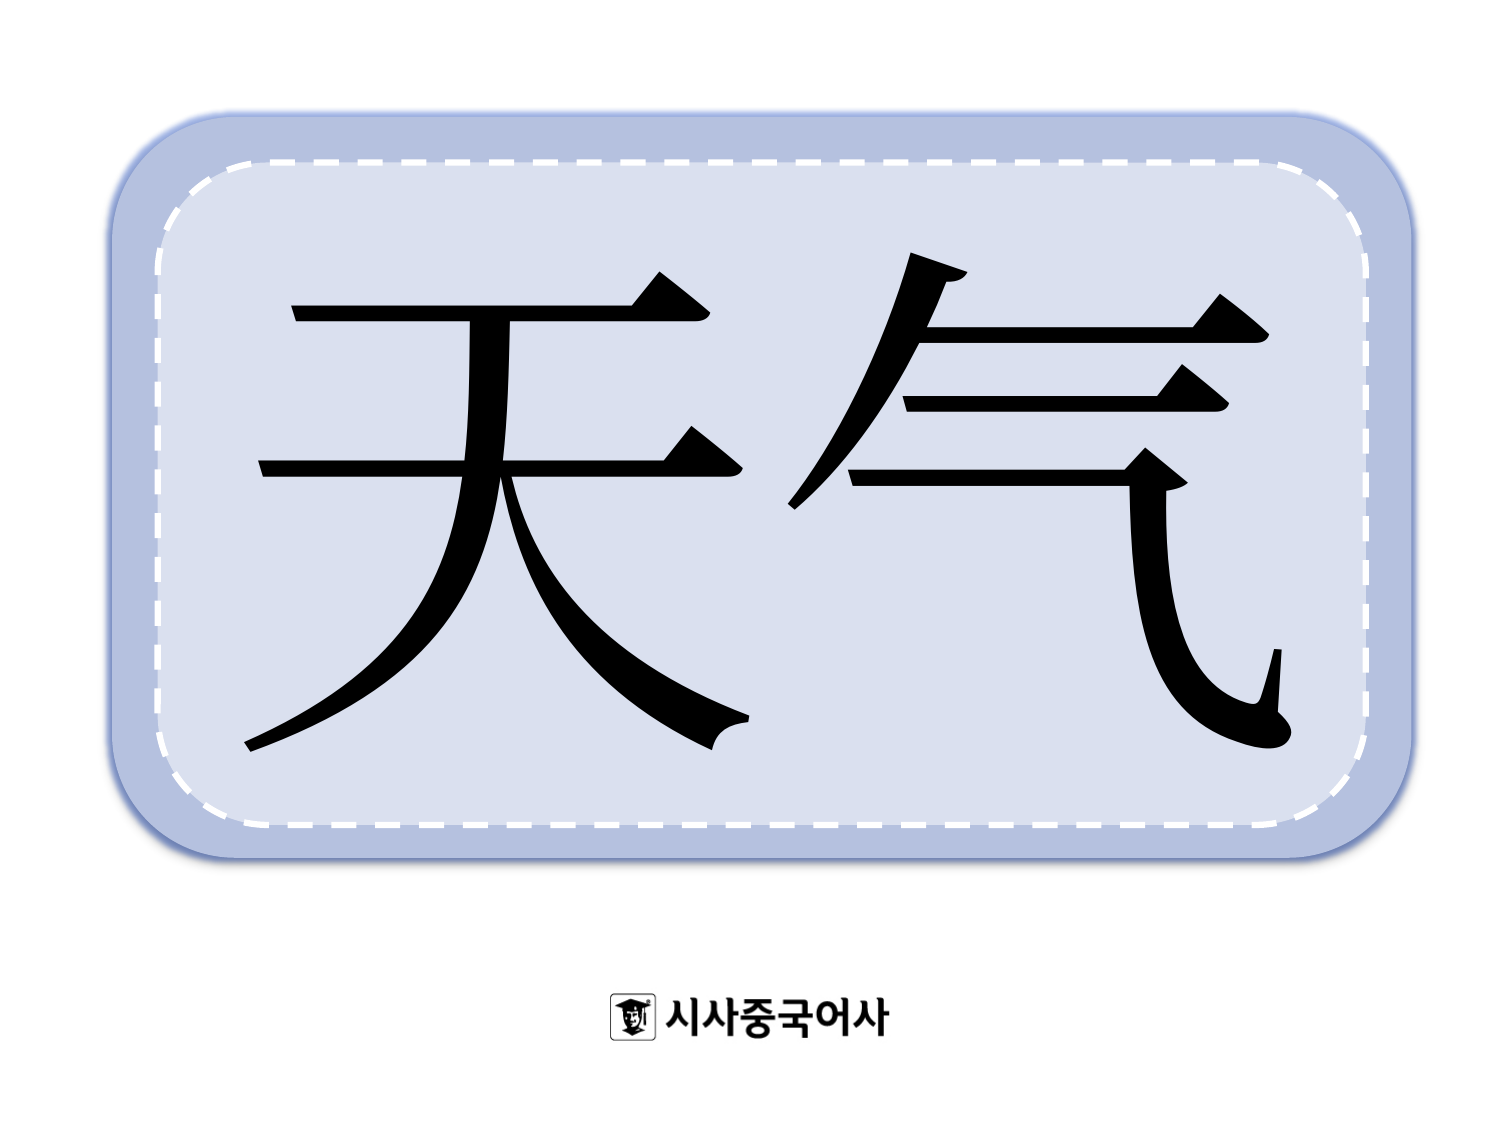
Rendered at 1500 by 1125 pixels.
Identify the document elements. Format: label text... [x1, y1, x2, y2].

picture [602, 987, 898, 1047]
text_box 天气 [162, 160, 1371, 824]
